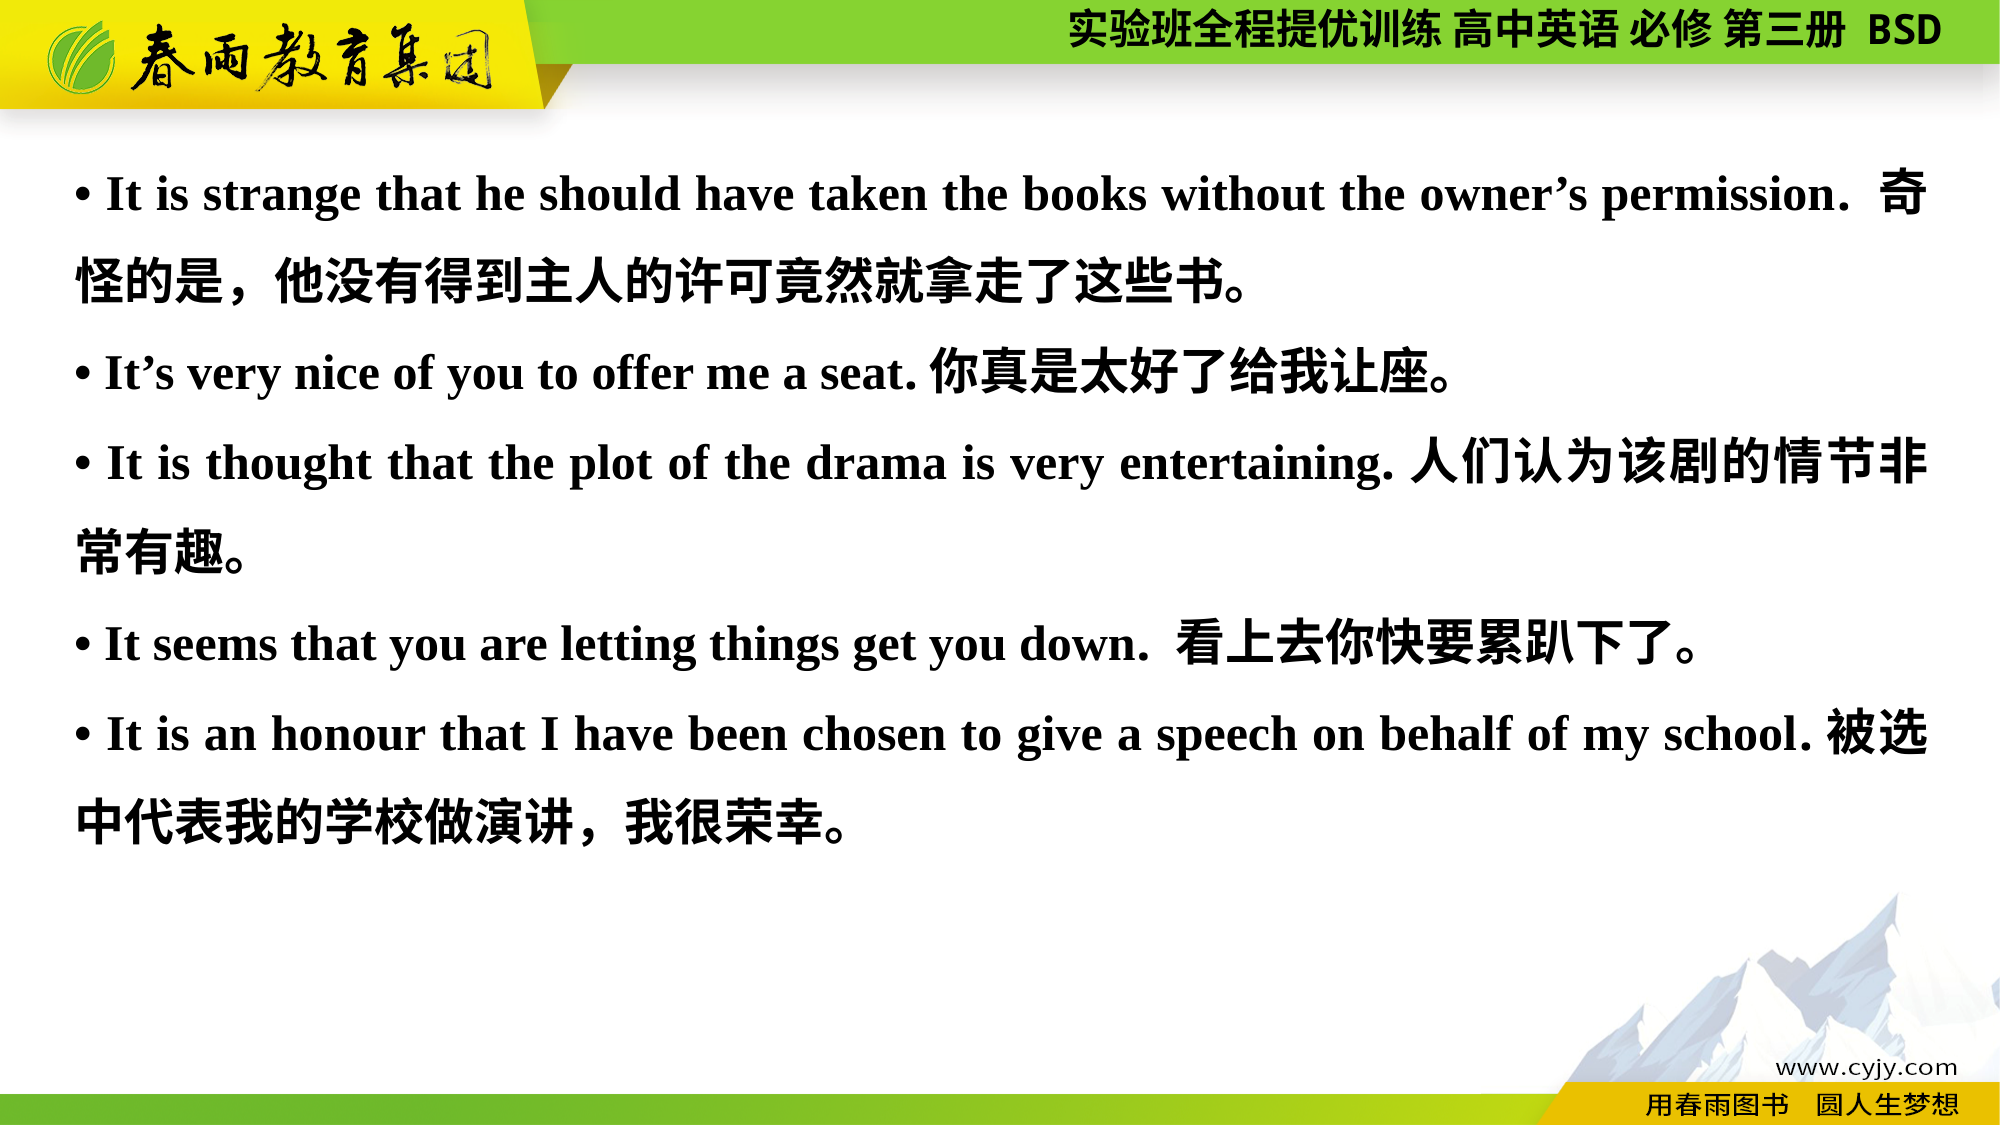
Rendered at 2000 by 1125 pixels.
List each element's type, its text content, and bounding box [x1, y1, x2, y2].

list • It is strange that he should have taken the books without the owner’s permission. 奇怪的是，他没有得到主人的许可竟然就拿走了这些书。 • It’s very nice of you to offer me a seat.你真是太好了给我让座。 • It is thought that the plot of the drama is very entertaining.人们认为该剧的情节非常有趣。 • It seems that you are letting things get you down. 看上去你快要累趴下了。 • It is an honour that I have been chosen to give a speech on behalf of my school.被选中代表我的学校做演讲，我很荣幸。 [59, 122, 1944, 854]
picture [0, 0, 2000, 1125]
